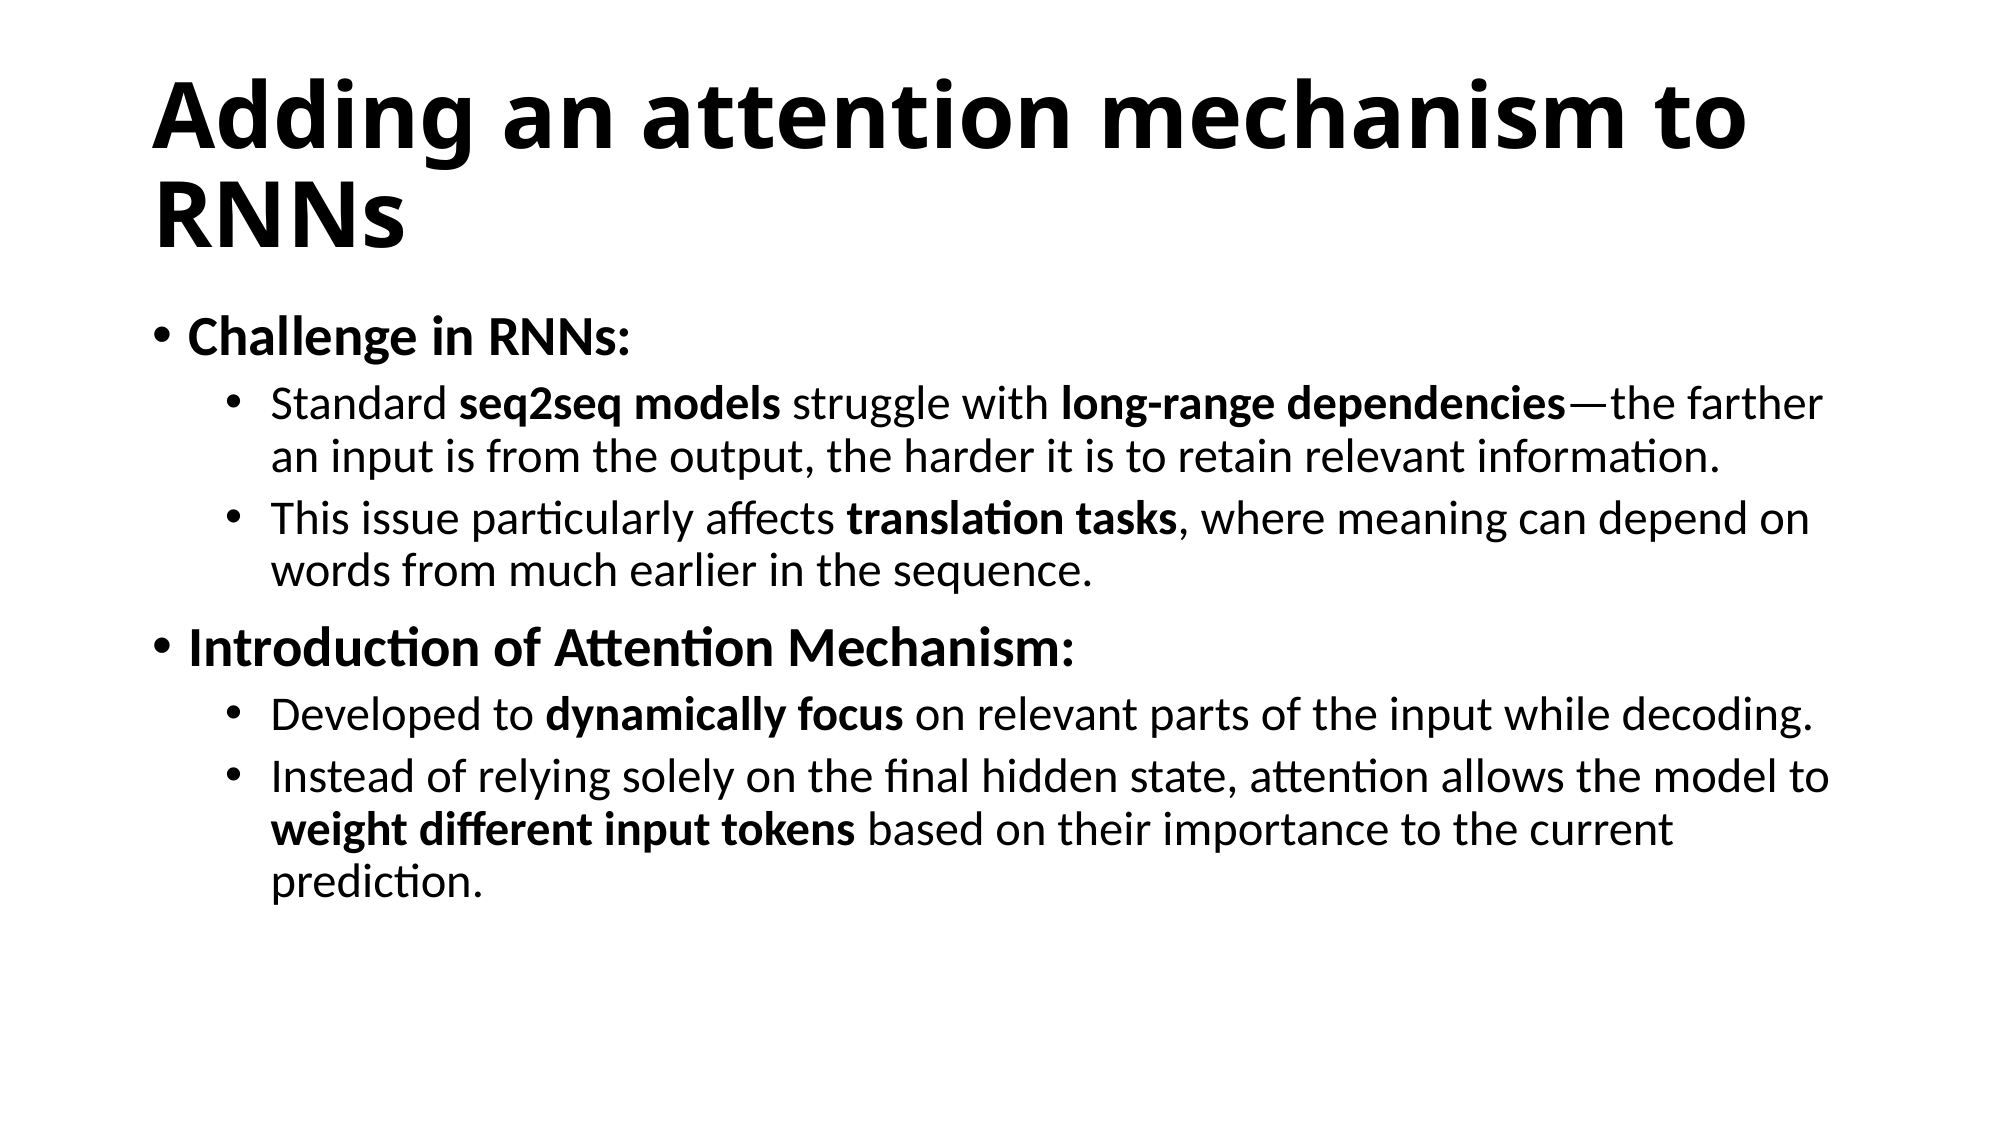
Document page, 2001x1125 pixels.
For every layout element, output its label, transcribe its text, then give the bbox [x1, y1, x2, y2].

title Adding an attention mechanism to RNNs [137, 59, 1863, 278]
list Challenge in RNNs: Standard seq2seq models struggle with long-range dependencies—the farther an input is from the output, the harder it is to retain relevant information. This issue particularly affects translation tasks, where meaning can depend on words from much earlier in the sequence. Introduction of Attention Mechanism: Developed to dynamically focus on relevant parts of the input while decoding. Instead of relying solely on the final hidden state, attention allows the model to weight different input tokens based on their importance to the current prediction. [137, 299, 1863, 1014]
